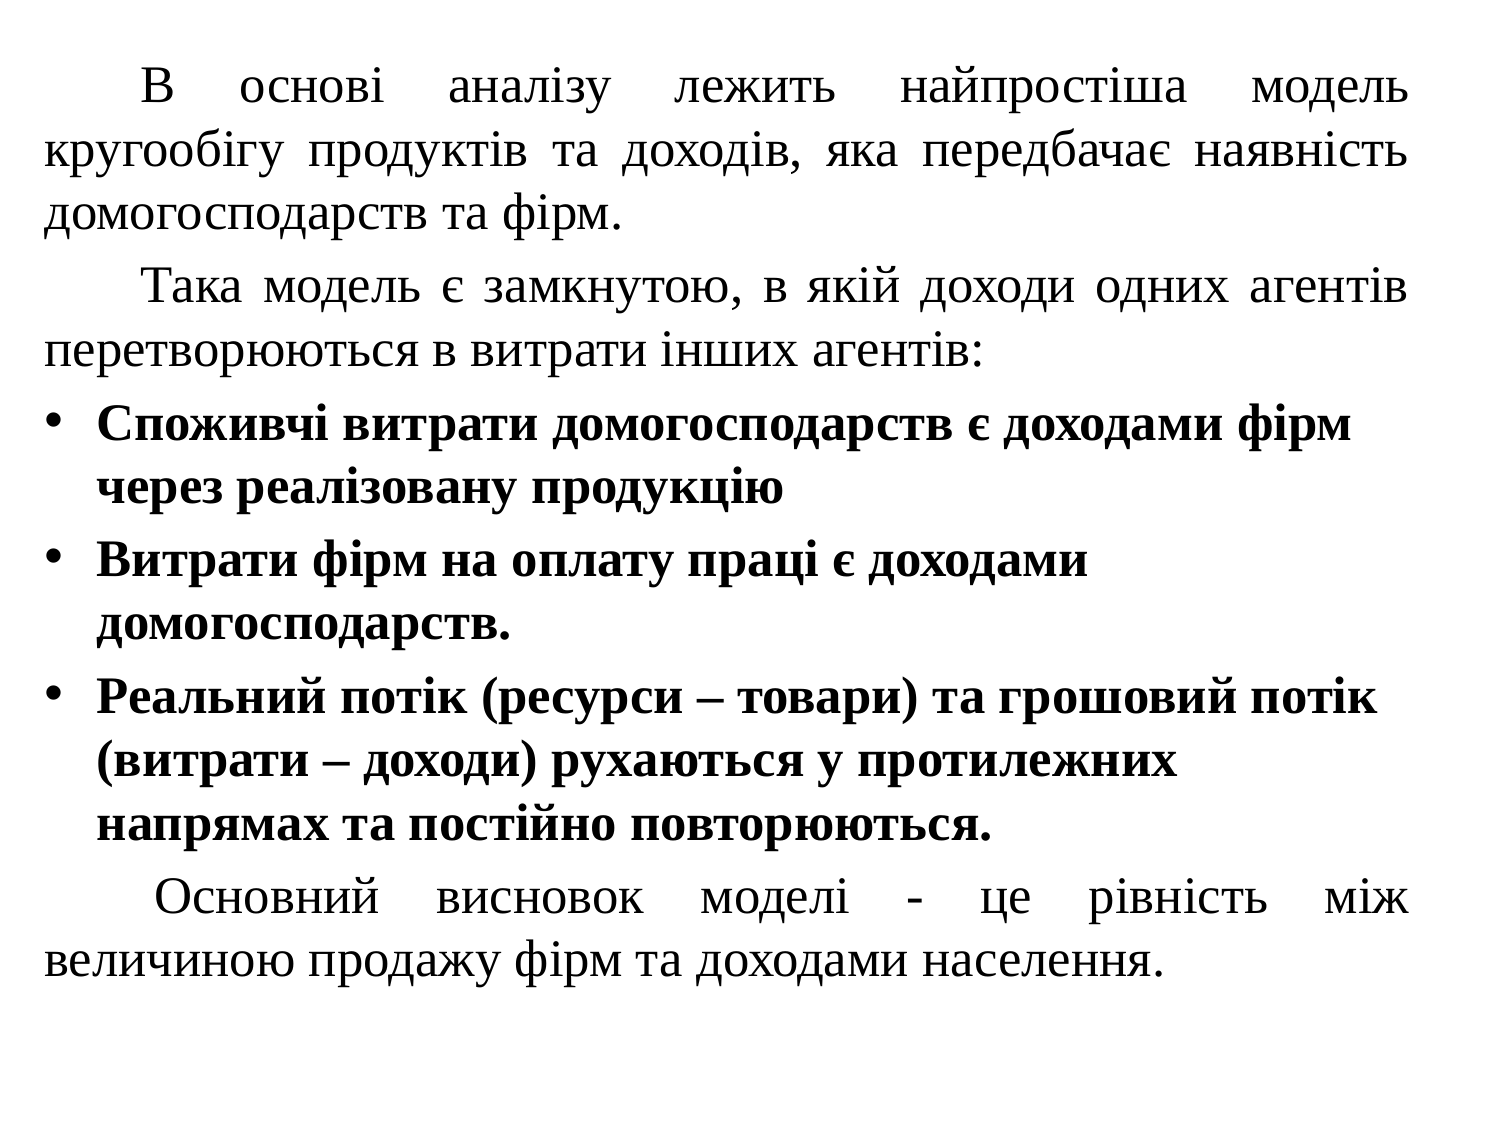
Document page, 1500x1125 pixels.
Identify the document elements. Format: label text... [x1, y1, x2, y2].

list В основі аналізу лежить найпростіша модель кругообігу продуктів та доходів, яка передбачає наявність домогосподарств та фірм. Така модель є замкнутою, в якій доходи одних агентів перетворюються в витрати інших агентів: Споживчі витрати домогосподарств є доходами фірм через реалізовану продукцію Витрати фірм на оплату праці є доходами домогосподарств. Реальний потік (ресурси – товари) та грошовий потік (витрати – доходи) рухаються у протилежних напрямах та постійно повторюються. Основний висновок моделі - це рівність між величиною продажу фірм та доходами населення. [29, 42, 1425, 1005]
